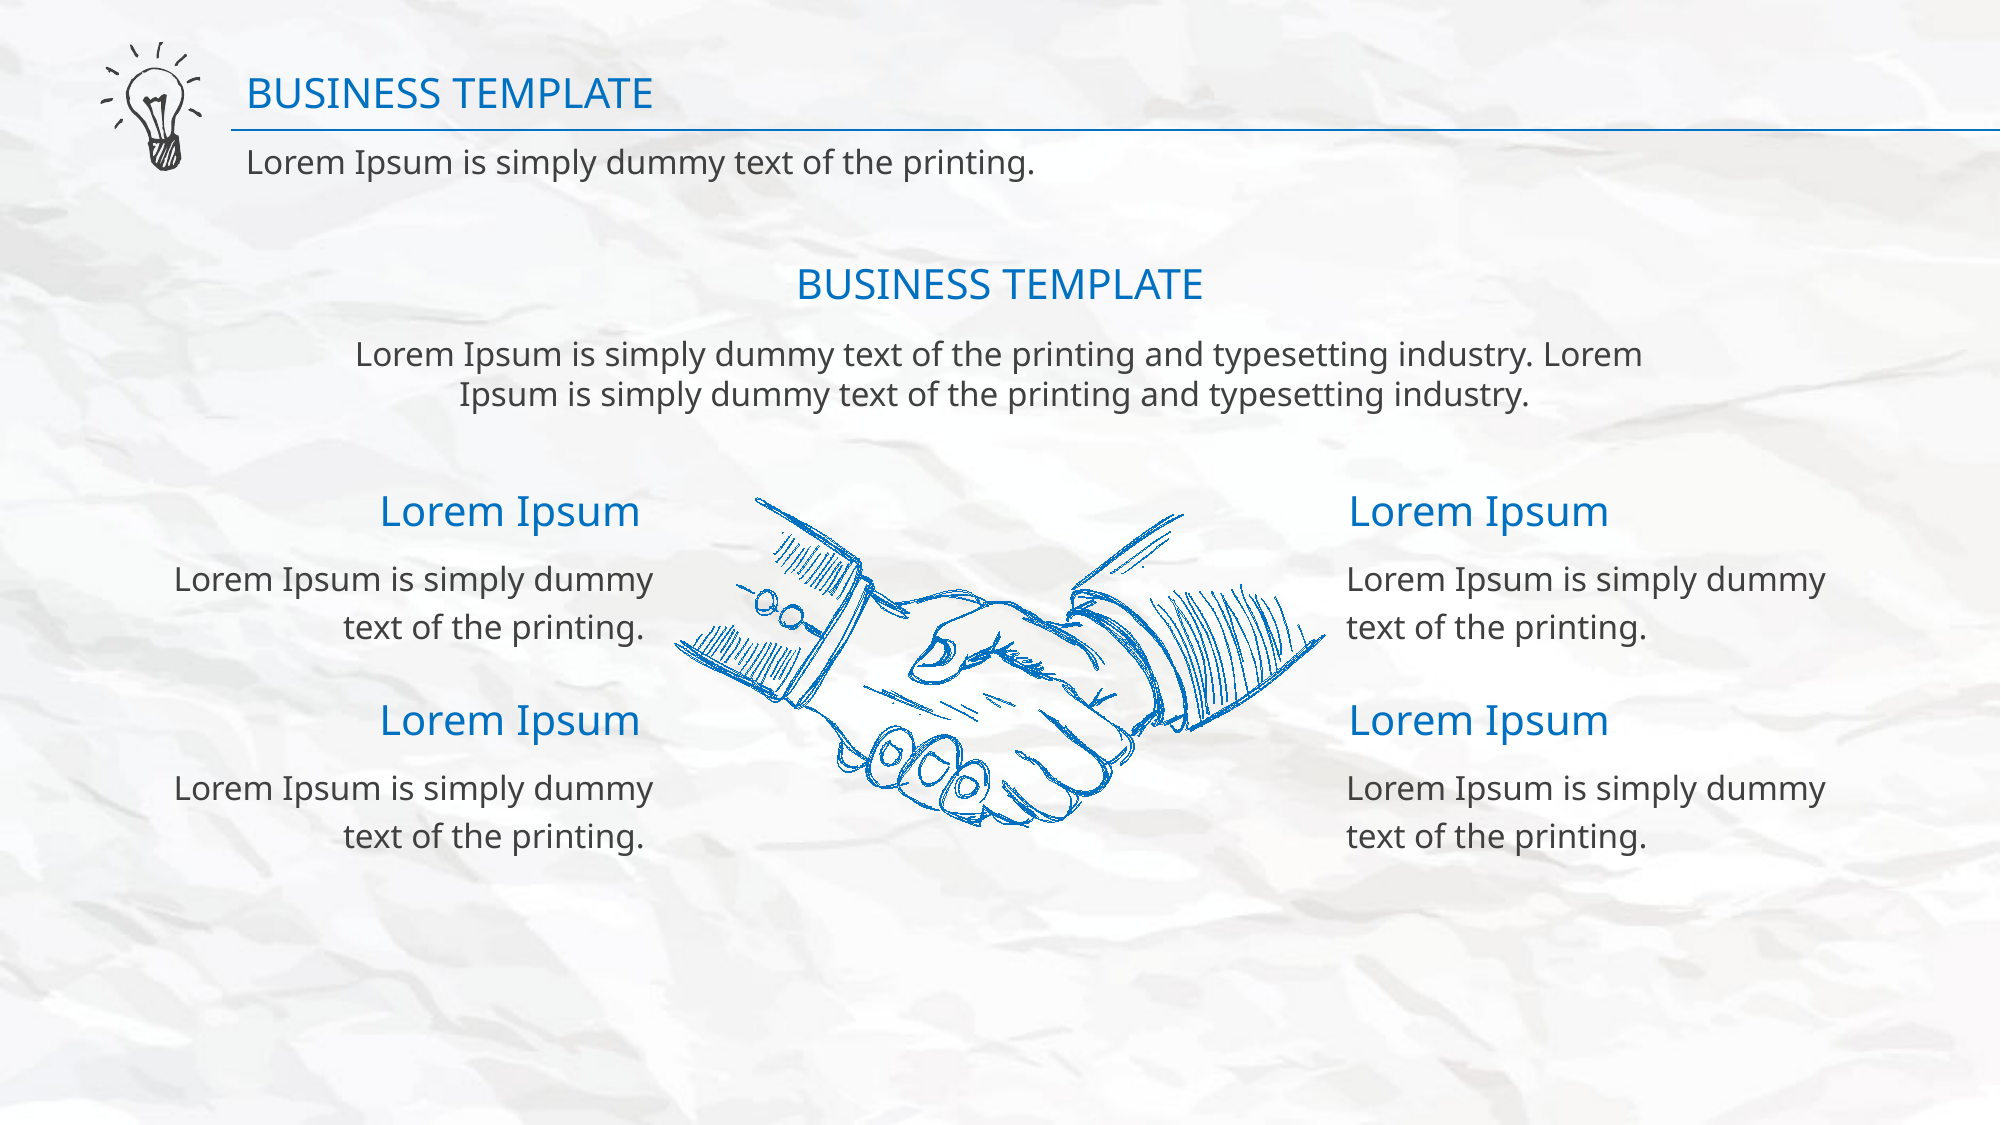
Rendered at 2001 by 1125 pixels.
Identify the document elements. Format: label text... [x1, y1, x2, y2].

text_box [674, 497, 1326, 828]
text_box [124, 477, 669, 652]
text_box BUSINESS TEMPLATE [231, 59, 722, 125]
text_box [124, 686, 669, 865]
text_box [100, 41, 203, 172]
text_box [1331, 686, 1876, 861]
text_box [1331, 477, 1876, 652]
text_box Lorem Ipsum is simply dummy text of the printing and typesetting industry. Lorem Ipsum is simply dummy text of the printing and typesetting industry. [311, 325, 1689, 421]
text_box BUSINESS TEMPLATE [754, 250, 1246, 316]
picture [0, 0, 2000, 1125]
text_box Lorem Ipsum is simply dummy text of the printing. [231, 133, 1113, 189]
